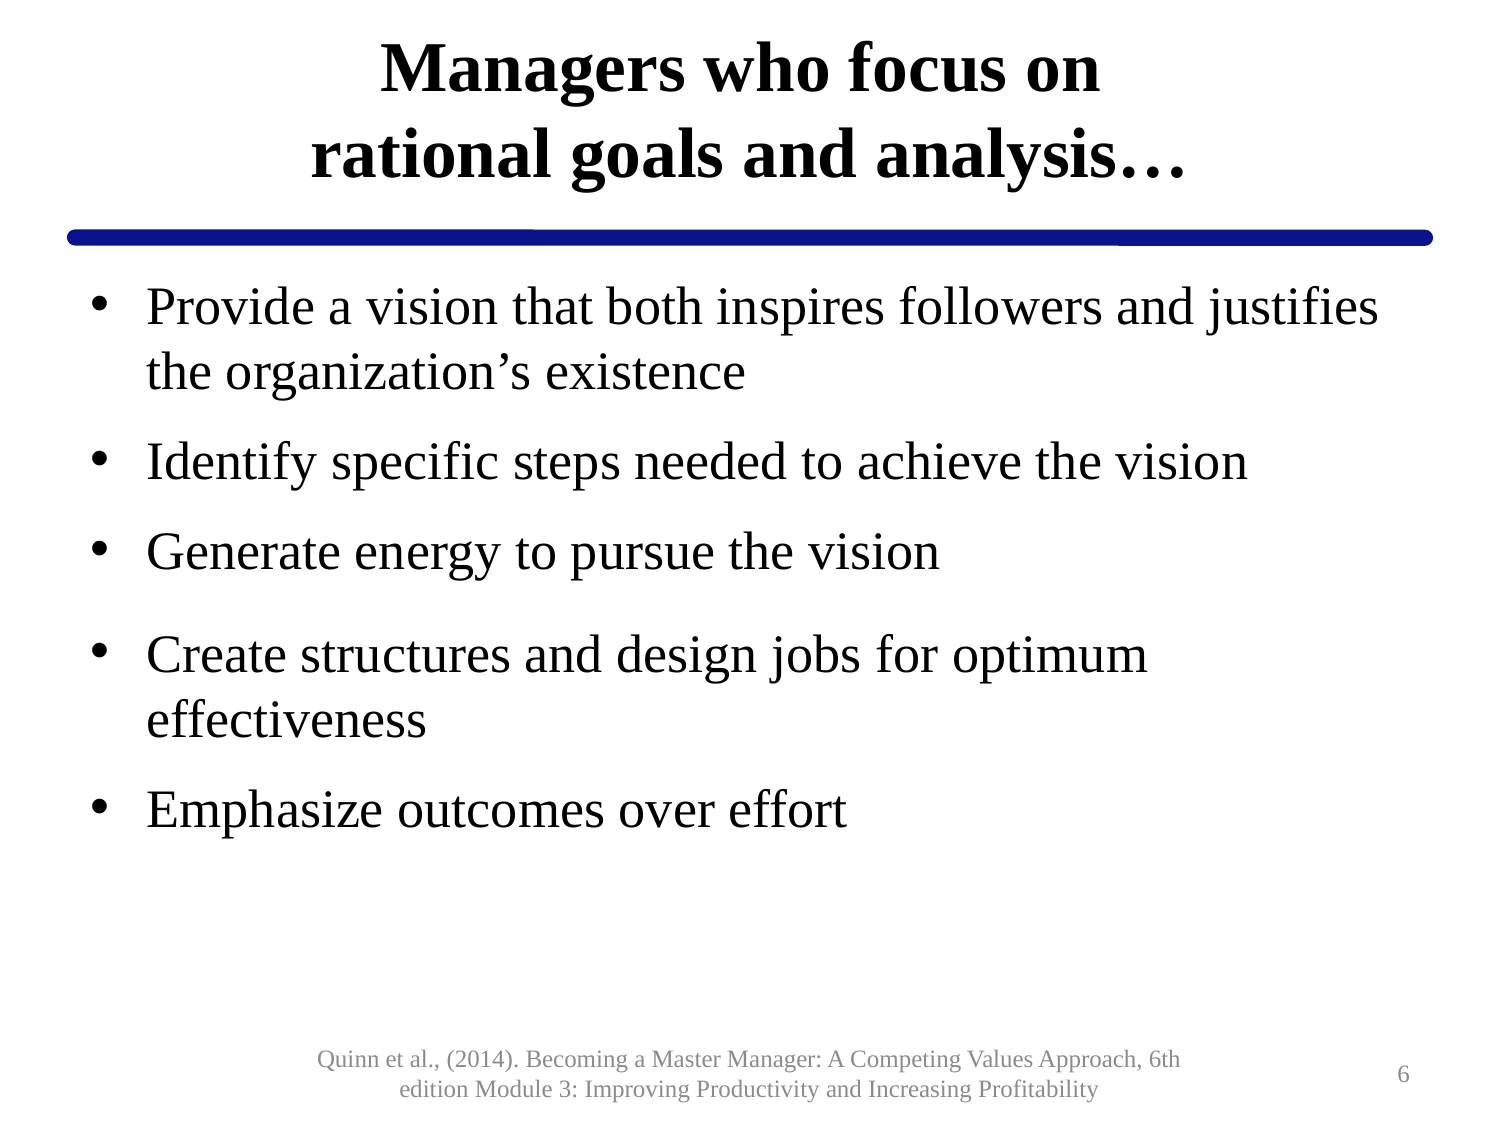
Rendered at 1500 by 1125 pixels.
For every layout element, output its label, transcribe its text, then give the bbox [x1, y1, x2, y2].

footer Quinn et al., (2014). Becoming a Master Manager: A Competing Values Approach, 6th edition Module 3: Improving Productivity and Increasing Profitability [280, 1042, 1074, 1103]
title Managers who focus on rational goals and analysis… [75, 12, 1425, 200]
slide_number 6 [1074, 1042, 1425, 1103]
list Provide a vision that both inspires followers and justifies the organization’s existence Identify specific steps needed to achieve the vision Generate energy to pursue the vision Create structures and design jobs for optimum effectiveness Emphasize outcomes over effort [75, 262, 1425, 1005]
